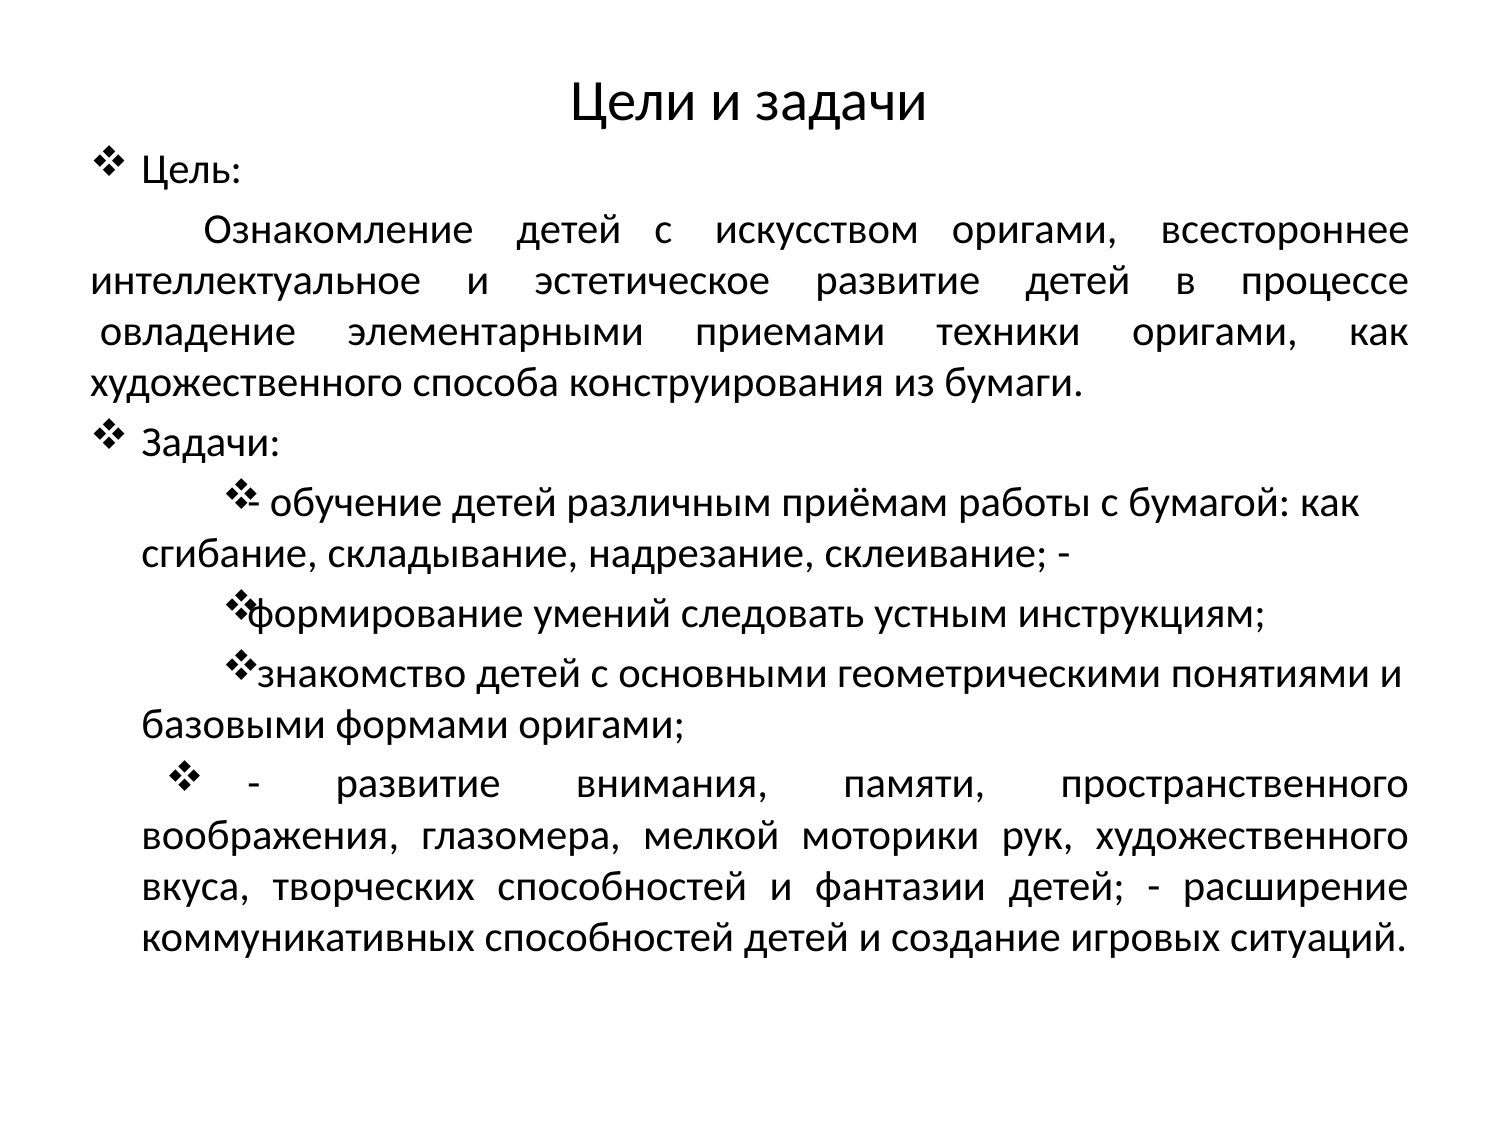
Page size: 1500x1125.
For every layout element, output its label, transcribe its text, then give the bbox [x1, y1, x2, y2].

list Цели и задачи Цель: Ознакомление детей с искусством оригами, всестороннее интеллектуальное и эстетическое развитие детей в процессе овладение элементарными приемами техники оригами, как художественного способа конструирования из бумаги. Задачи: - обучение детей различным приёмам работы с бумагой: как сгибание, складывание, надрезание, склеивание; - формирование умений следовать устным инструкциям; знакомство детей с основными геометрическими понятиями и базовыми формами оригами; - развитие внимания, памяти, пространственного воображения, глазомера, мелкой моторики рук, художественного вкуса, творческих способностей и фантазии детей; - расширение коммуникативных способностей детей и создание игровых ситуаций. [75, 54, 1425, 1005]
